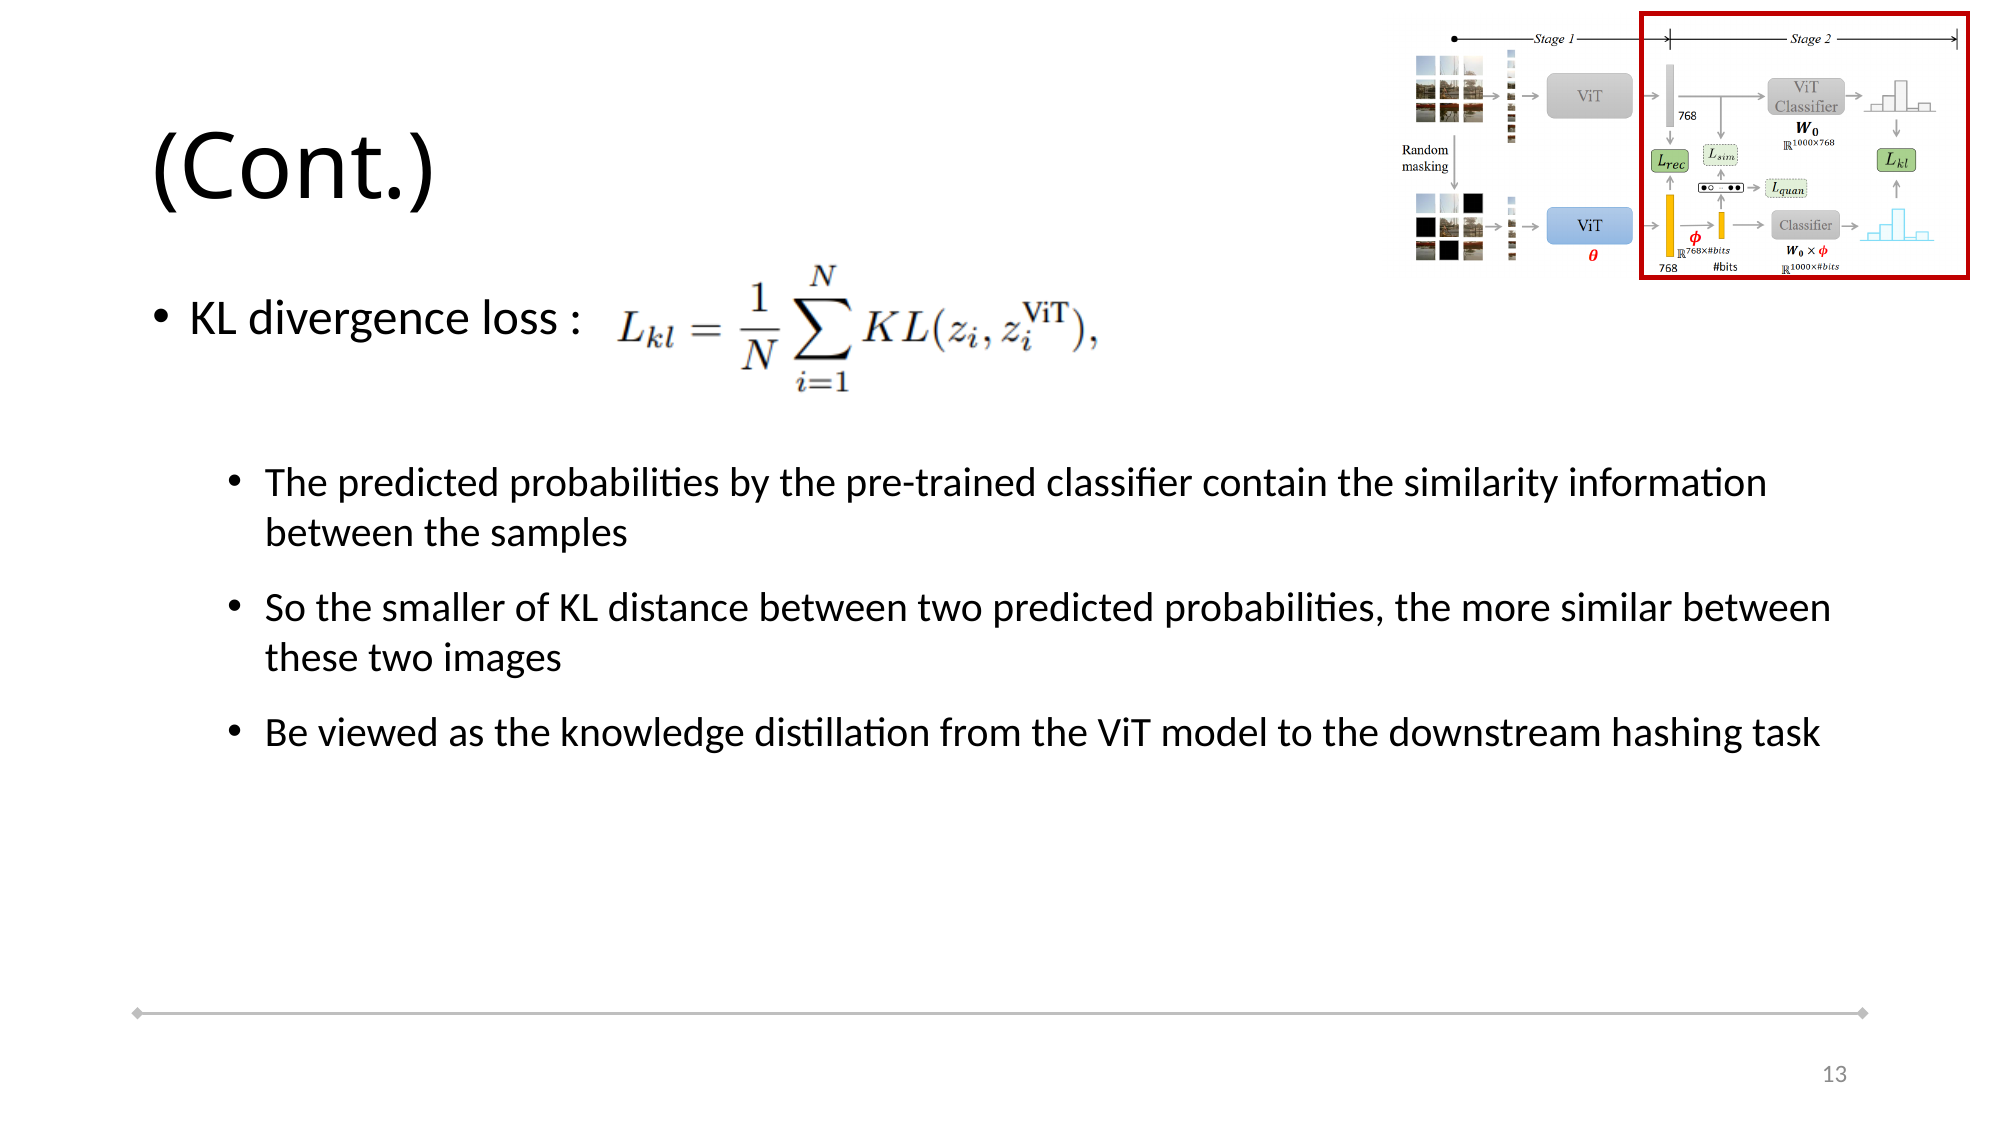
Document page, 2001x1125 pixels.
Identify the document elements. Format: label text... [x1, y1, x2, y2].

picture [1382, 13, 1969, 278]
picture [599, 247, 1146, 409]
title (Cont.) [137, 59, 1382, 277]
slide_number 13 [1412, 1042, 1863, 1103]
list KL divergence loss : The predicted probabilities by the pre-trained classifier contain the similarity information between the samples So the smaller of KL distance between two predicted probabilities, the more similar between these two images Be viewed as the knowledge distillation from the ViT model to the downstream hashing task [137, 277, 1863, 1012]
